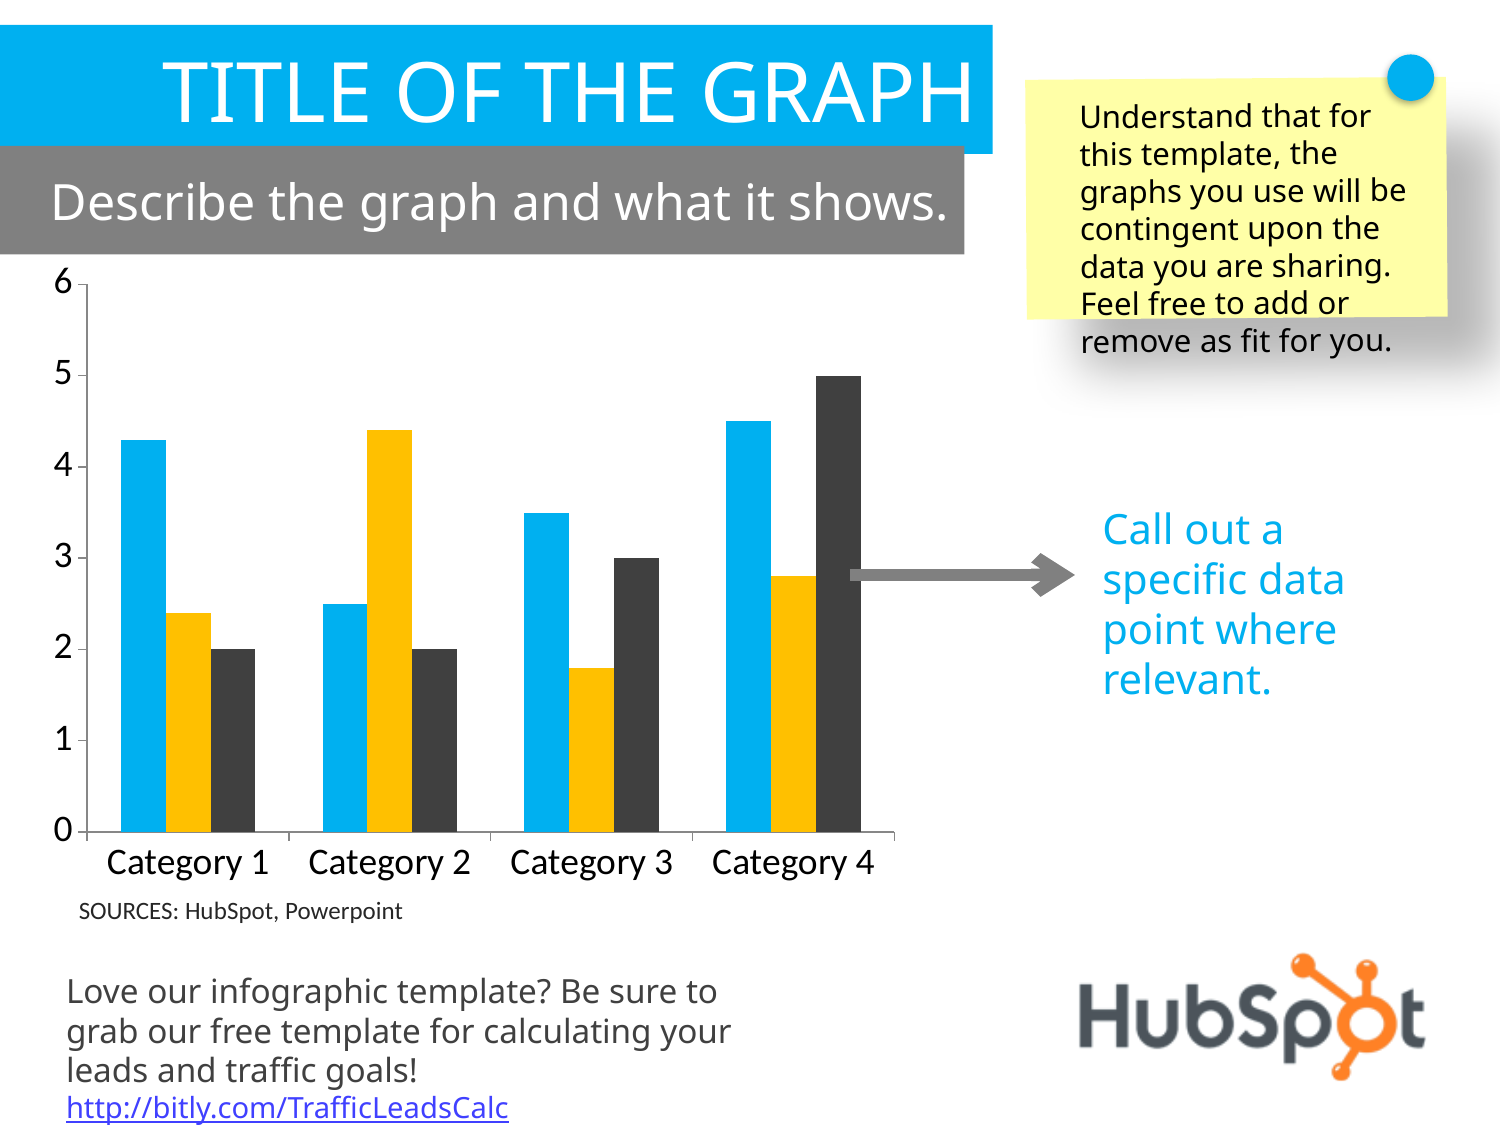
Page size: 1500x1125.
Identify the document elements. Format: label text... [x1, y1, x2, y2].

chart [35, 252, 912, 898]
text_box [1026, 77, 1449, 336]
text_box [1386, 53, 1435, 76]
text_box Describe the graph and what it shows. [0, 144, 966, 257]
text_box TITLE OF THE GRAPH [0, 23, 995, 156]
picture [1074, 949, 1430, 1086]
text_box Love our infographic template? Be sure to grab our free template for calculating your leads and traffic goals! http://bitly.com/TrafficLeadsCalc [51, 962, 788, 1125]
text_box Call out a specific data point where relevant. [1087, 495, 1399, 711]
text_box SOURCES: HubSpot, Powerpoint [64, 907, 419, 933]
